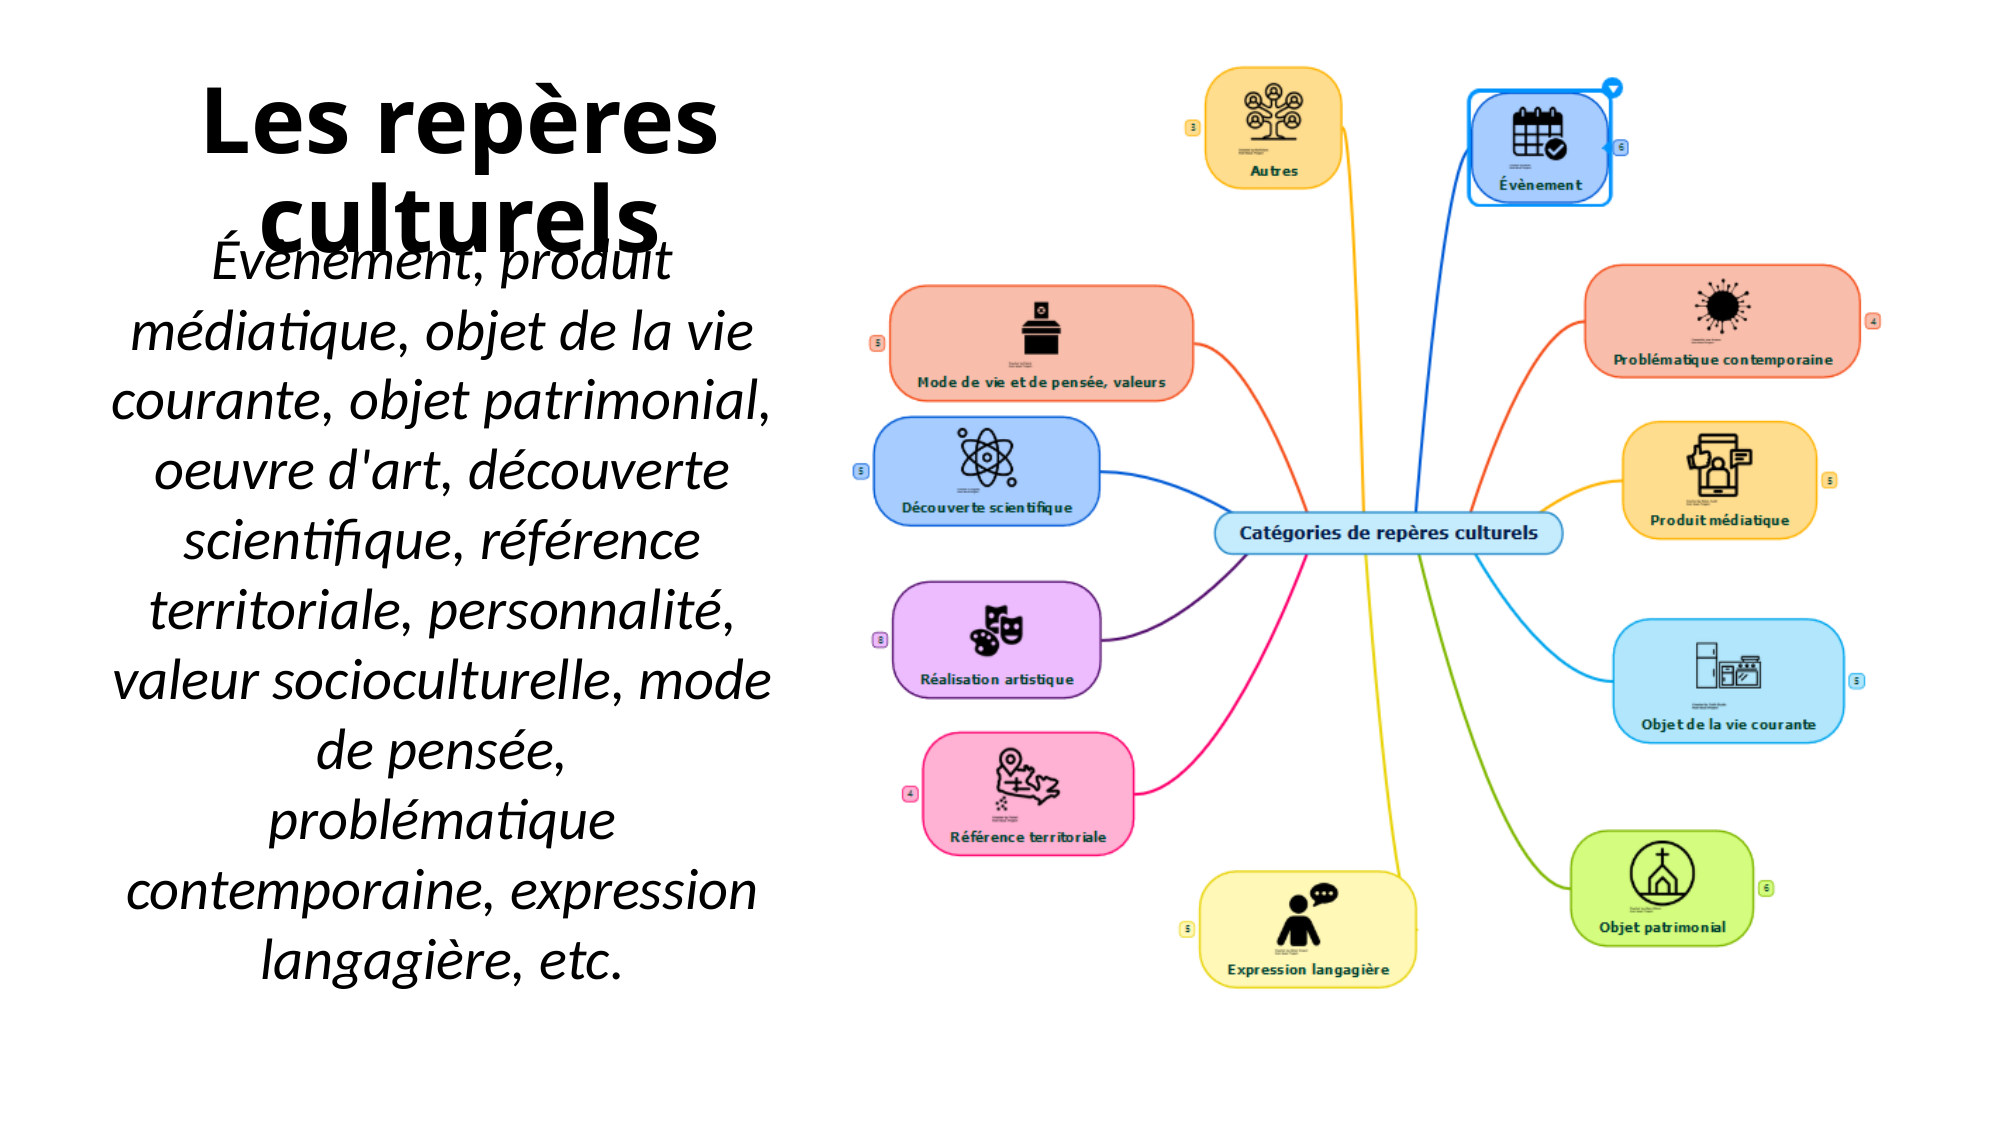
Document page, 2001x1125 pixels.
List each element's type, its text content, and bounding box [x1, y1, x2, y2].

picture [812, 38, 1895, 1007]
text_box Les repères culturels [72, 67, 812, 214]
text_box Évènement, produit médiatique, objet de la vie courante, objet patrimonial, oeuvre d'art, découverte scientifique, référence territoriale, personnalité, valeur socioculturelle, mode de pensée, problématique contemporaine, expression langagière, etc. [72, 214, 812, 999]
